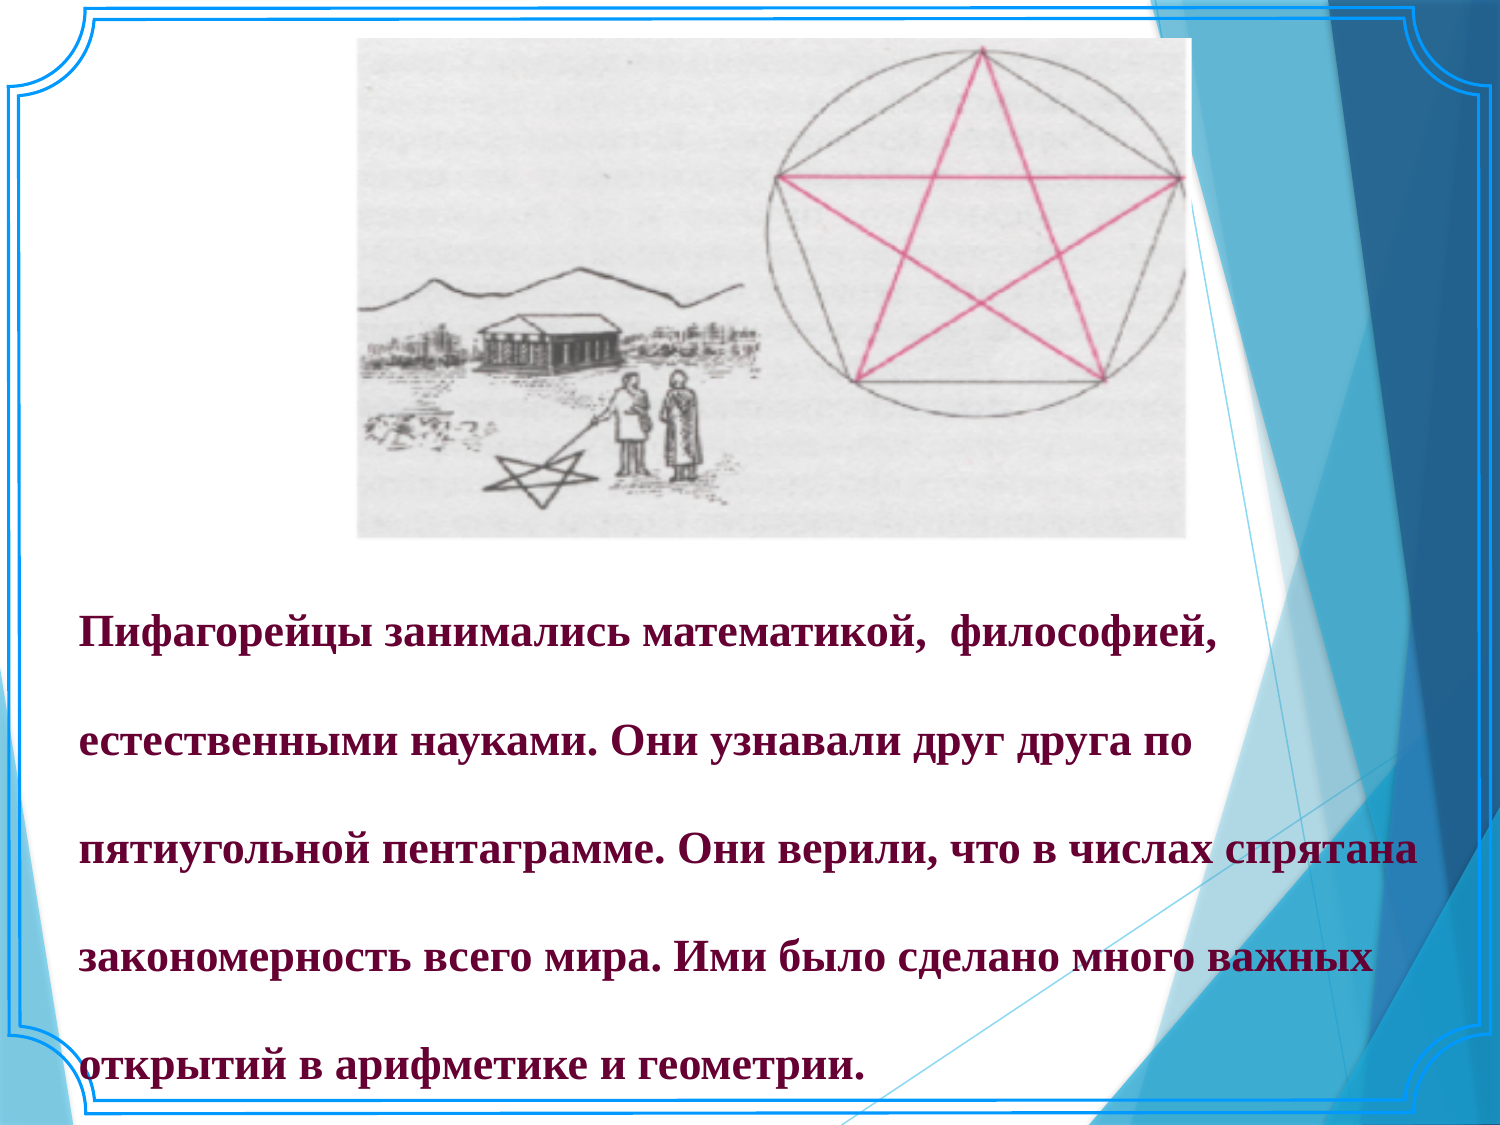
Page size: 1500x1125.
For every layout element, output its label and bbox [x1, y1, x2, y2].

text_box [3, 0, 1496, 1122]
picture [354, 37, 1193, 541]
